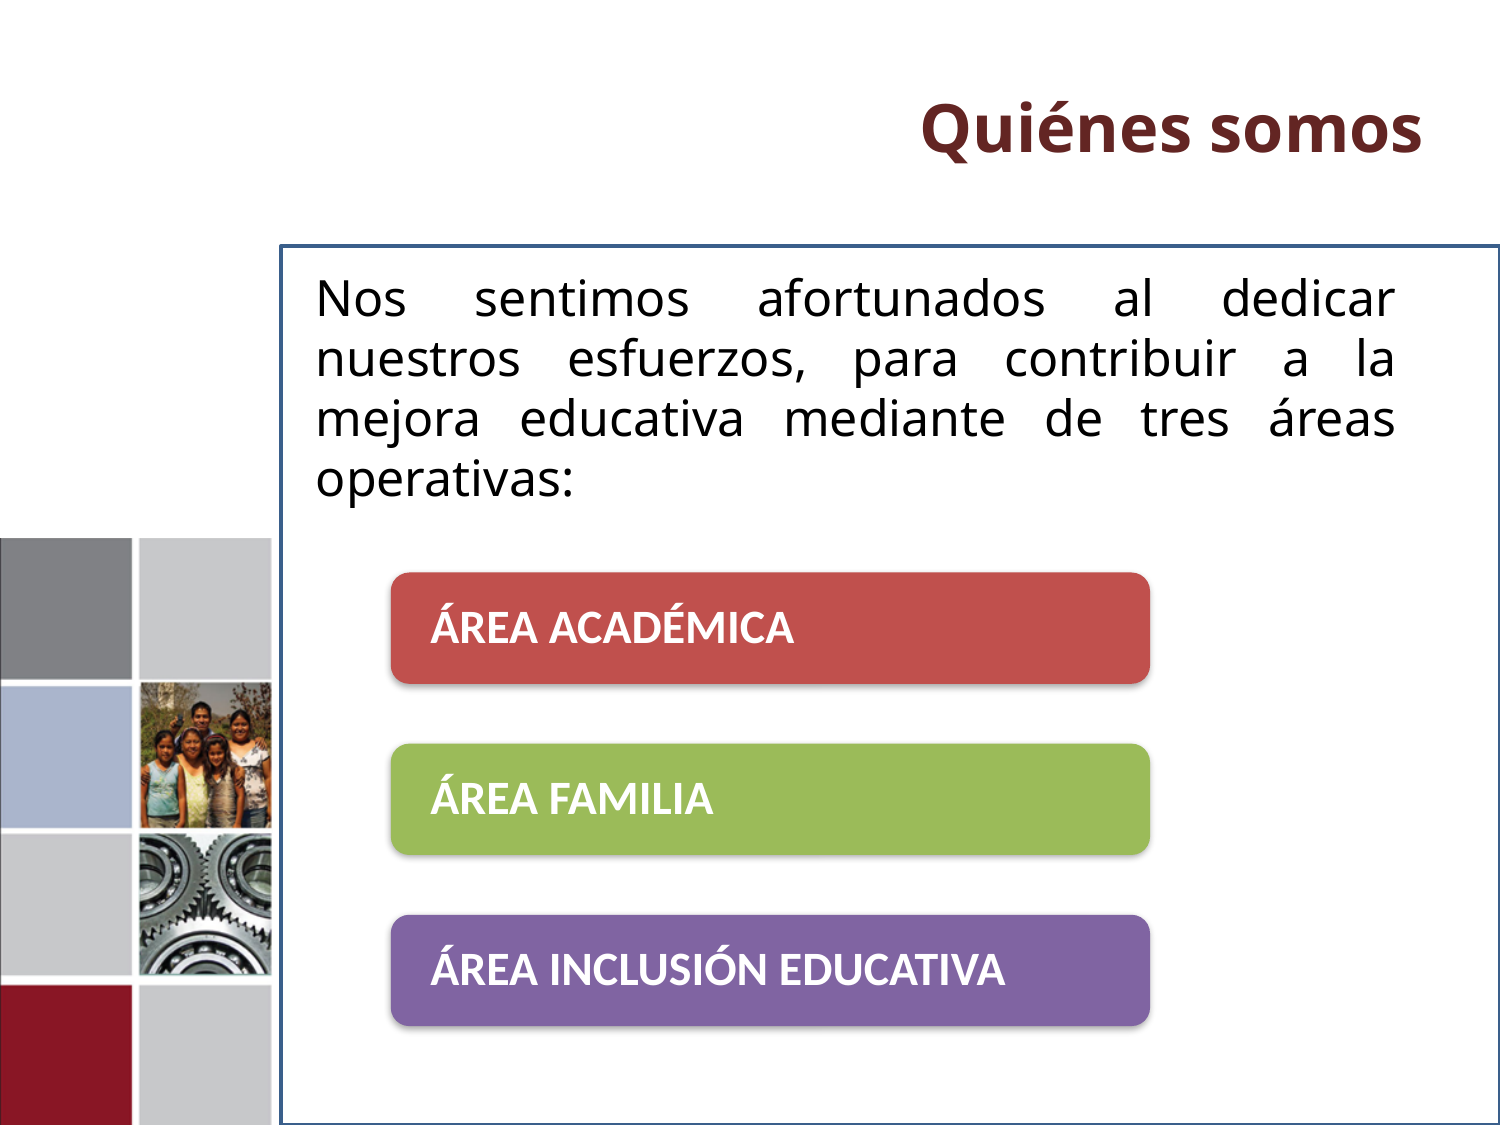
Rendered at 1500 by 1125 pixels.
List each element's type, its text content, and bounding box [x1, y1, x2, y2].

picture [0, 538, 273, 1125]
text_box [336, 562, 1422, 1076]
text_box Quiénes somos [466, 78, 1439, 173]
text_box Nos sentimos afortunados al dedicar nuestros esfuerzos, para contribuir a la mejora educativa mediante de tres áreas operativas: [301, 259, 1412, 514]
